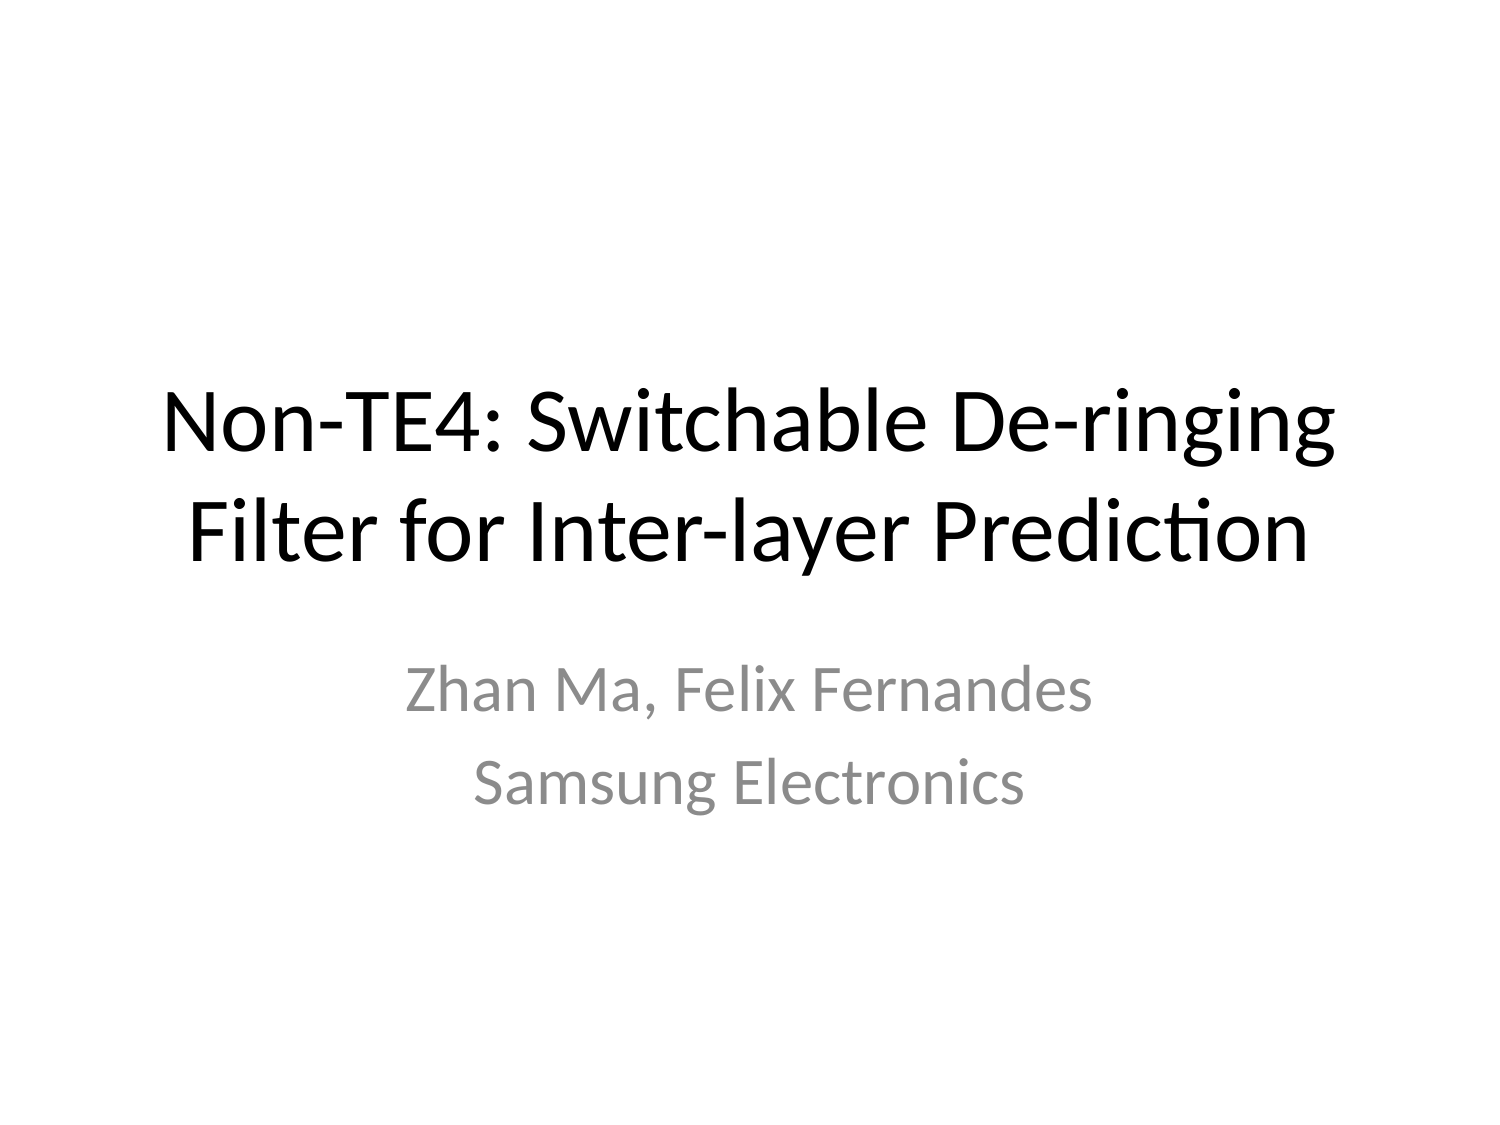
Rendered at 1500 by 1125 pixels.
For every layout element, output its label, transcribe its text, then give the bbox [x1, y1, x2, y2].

subtitle Zhan Ma, Felix Fernandes Samsung Electronics [225, 637, 1275, 925]
title Non-TE4: Switchable De-ringing Filter for Inter-layer Prediction [112, 349, 1388, 591]
